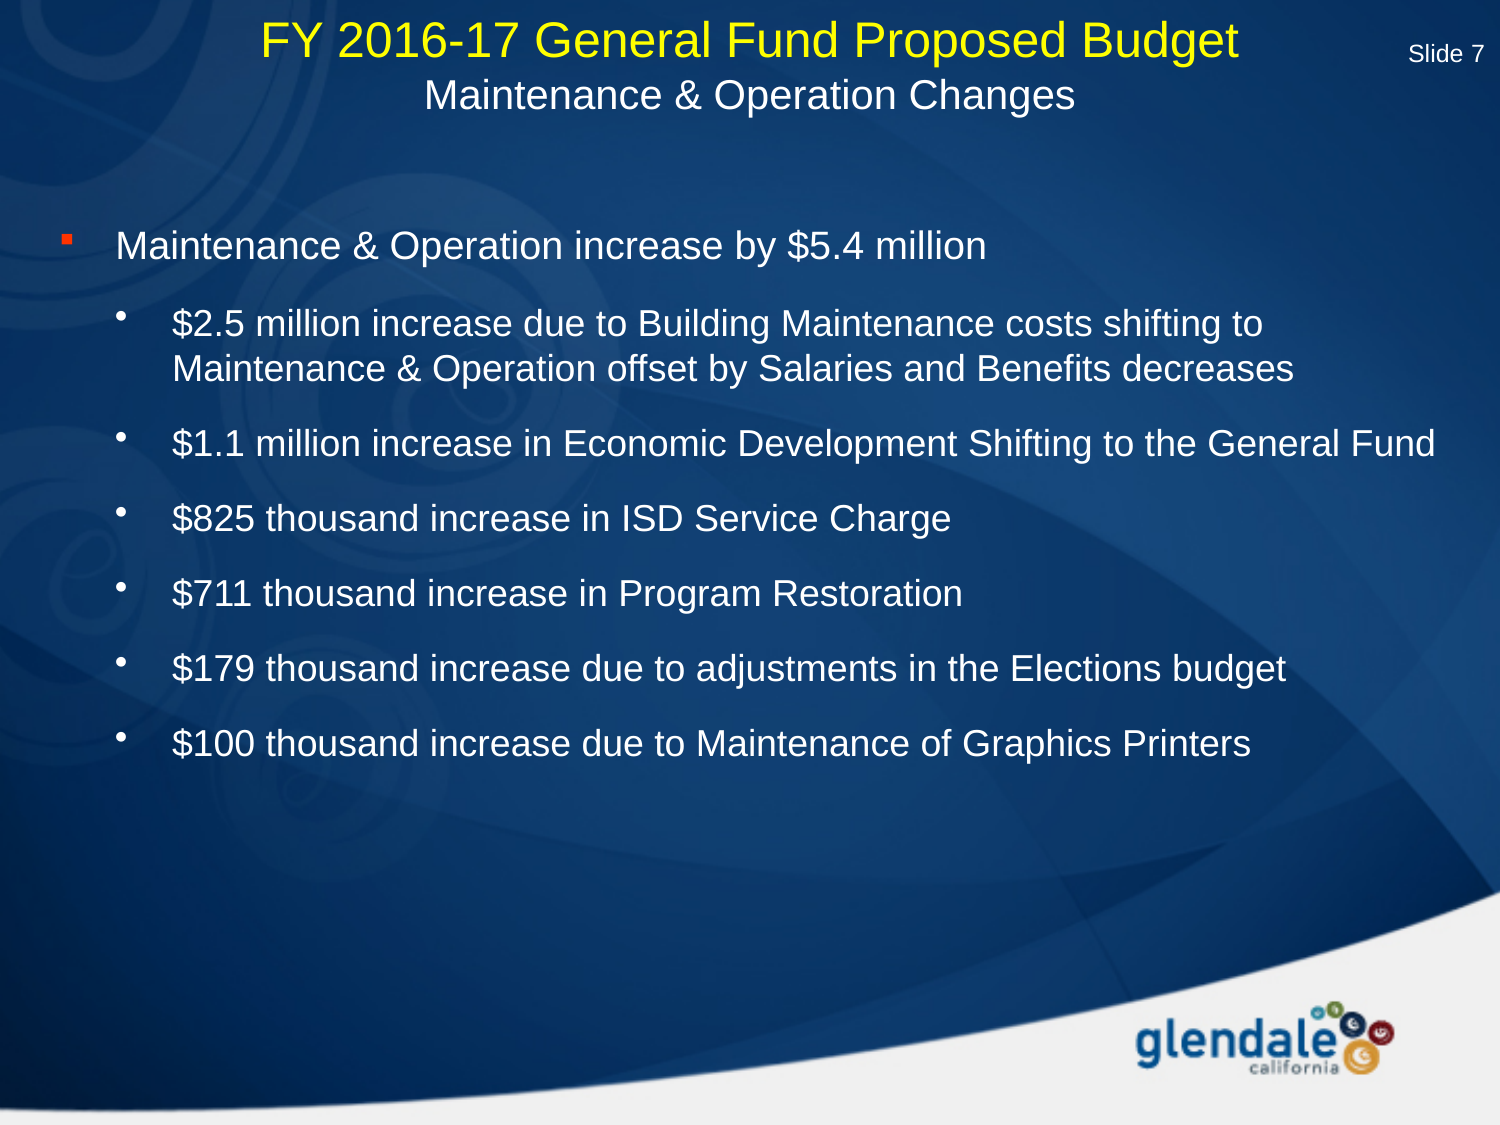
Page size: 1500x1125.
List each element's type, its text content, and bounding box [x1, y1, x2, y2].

list Maintenance & Operation increase by $5.4 million $2.5 million increase due to Building Maintenance costs shifting to Maintenance & Operation offset by Salaries and Benefits decreases $1.1 million increase in Economic Development Shifting to the General Fund $825 thousand increase in ISD Service Charge $711 thousand increase in Program Restoration $179 thousand increase due to adjustments in the Elections budget $100 thousand increase due to Maintenance of Graphics Printers [43, 212, 1457, 938]
slide_number Slide 7 [1149, 0, 1500, 75]
text_box FY 2016-17 General Fund Proposed Budget Maintenance & Operation Changes [50, 12, 1450, 113]
picture [0, 0, 1500, 1125]
